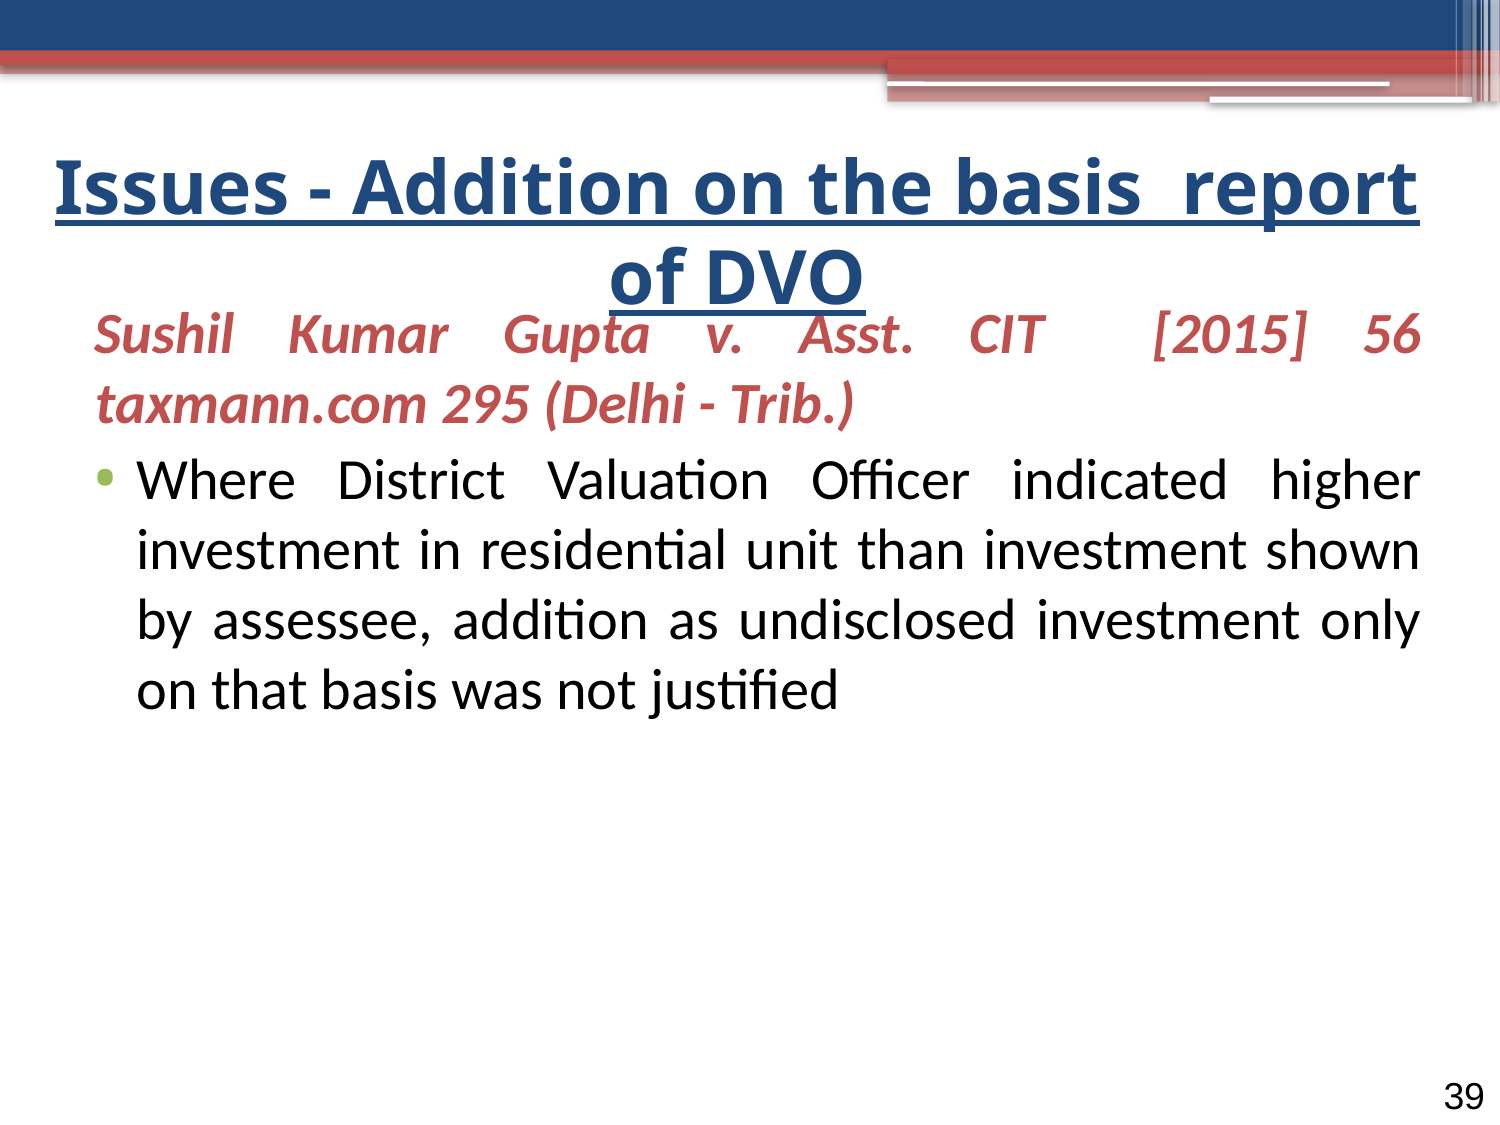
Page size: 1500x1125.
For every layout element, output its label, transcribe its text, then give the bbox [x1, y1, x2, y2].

list Sushil Kumar Gupta v. Asst. CIT [2015] 56 taxmann.com 295 (Delhi - Trib.) Where District Valuation Officer indicated higher investment in residential unit than investment shown by assessee, addition as undisclosed investment only on that basis was not justified [61, 328, 1437, 1050]
slide_number 39 [1374, 1064, 1500, 1125]
text_box Issues - Addition on the basis report of DVO [0, 112, 1475, 328]
